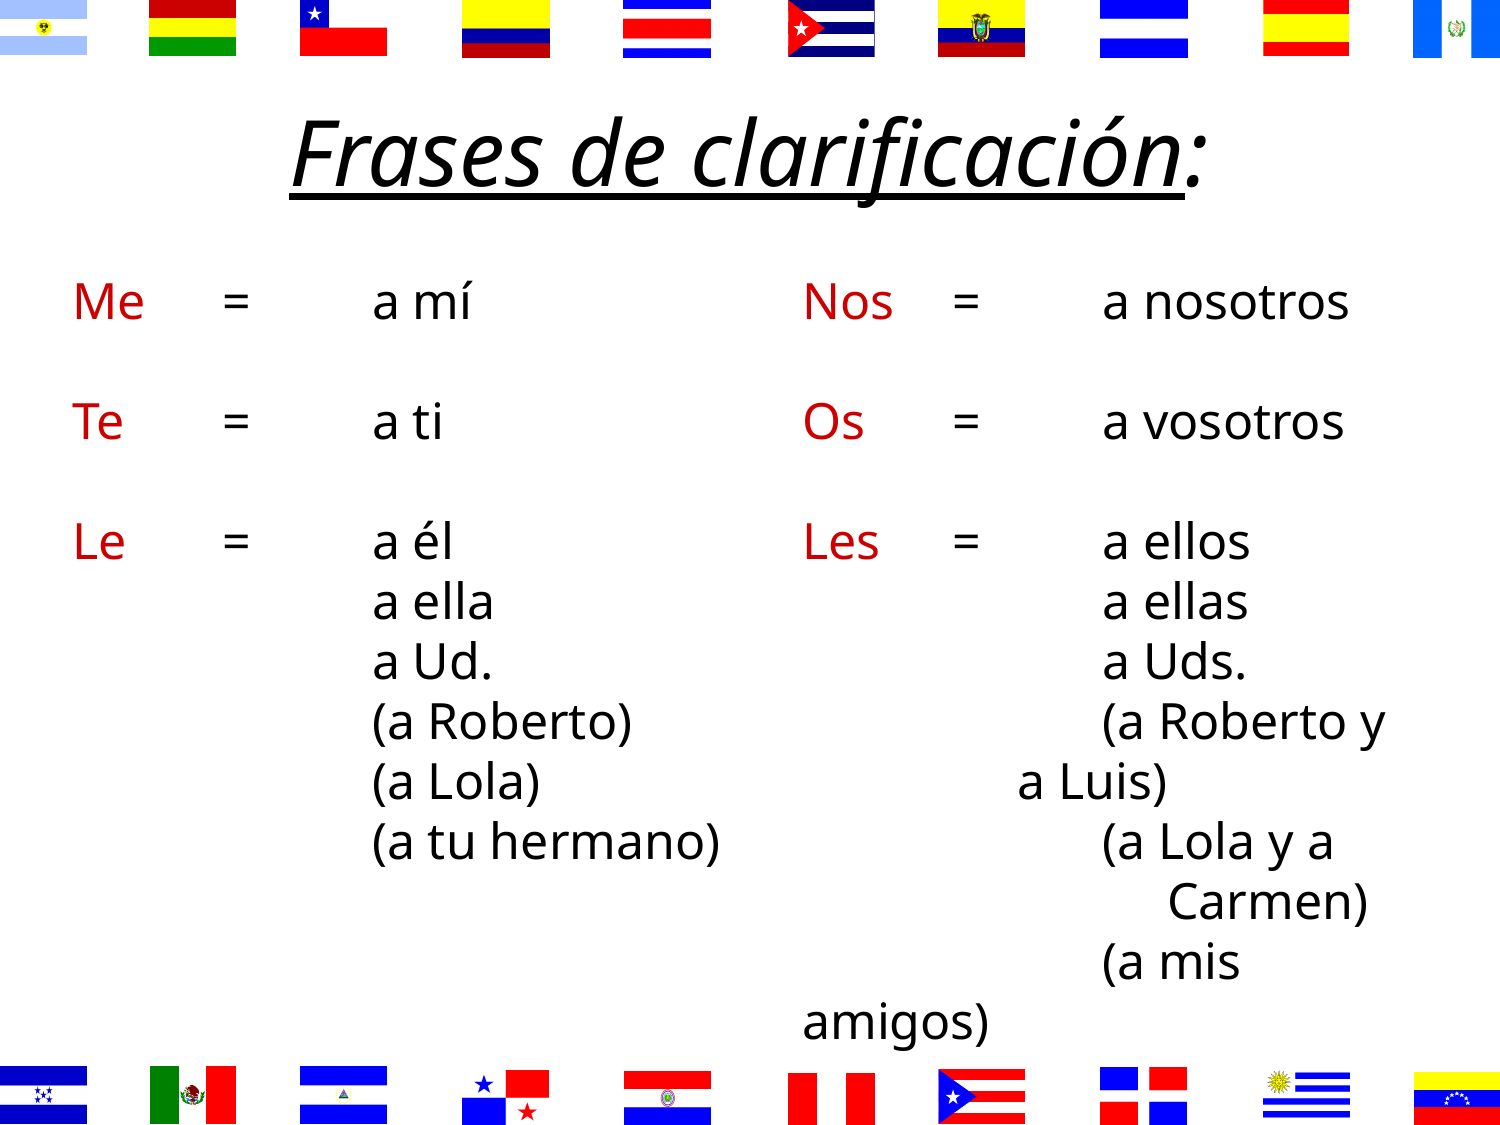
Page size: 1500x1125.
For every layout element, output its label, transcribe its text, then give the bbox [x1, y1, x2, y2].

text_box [0, 1065, 1500, 1125]
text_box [0, 0, 1500, 58]
text_box Me = a mí Te = a ti Le = a él a ella a Ud. (a Roberto) (a Lola) (a tu hermano) [57, 262, 736, 878]
text_box Frases de clarificación: [274, 87, 1224, 213]
text_box Nos = a nosotros Os = a vosotros Les = a ellos a ellas a Uds. (a Roberto y a Luis) (a Lola y a Carmen) (a mis amigos) [787, 262, 1450, 1058]
